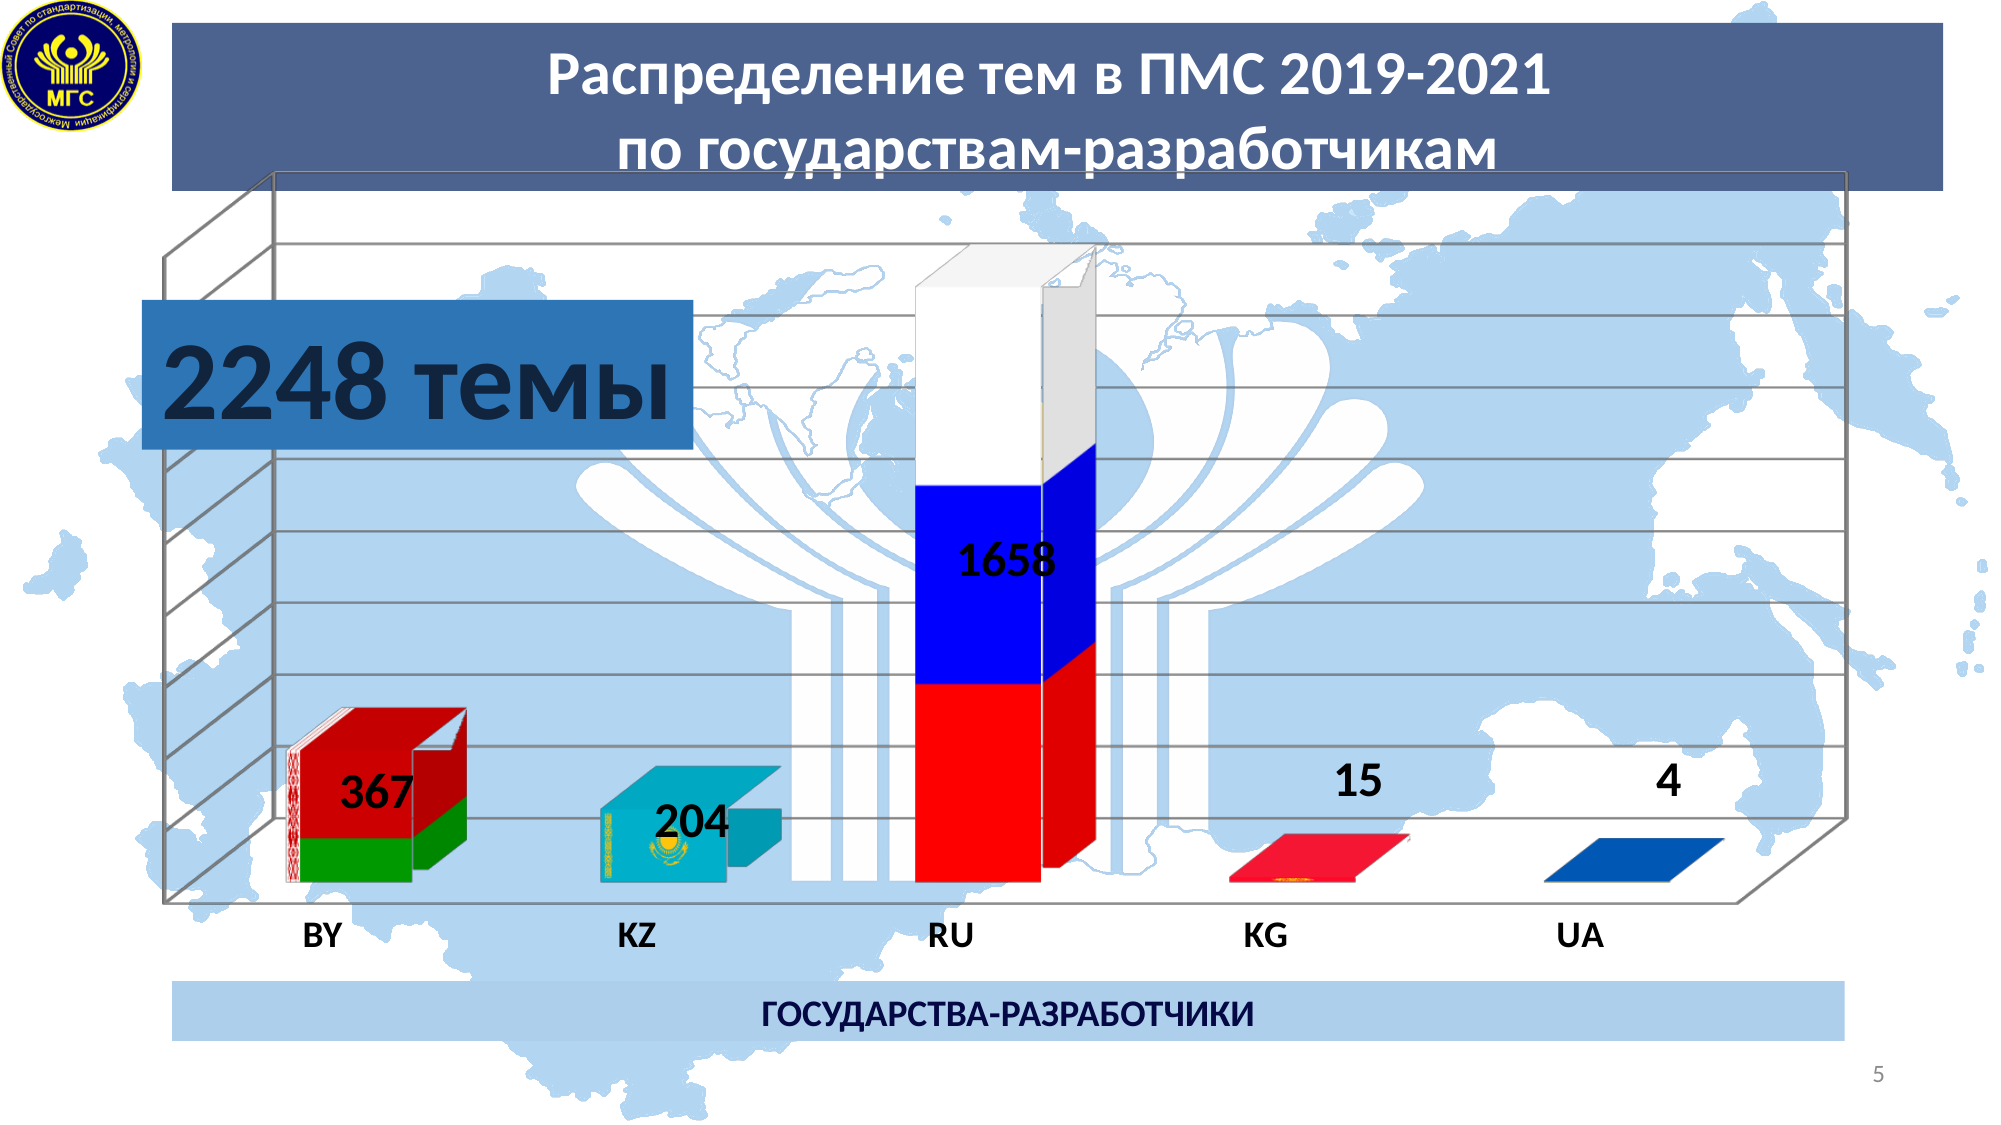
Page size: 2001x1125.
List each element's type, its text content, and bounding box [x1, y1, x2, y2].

picture [0, 0, 143, 133]
chart [39, 131, 1961, 1003]
slide_number 5 [1433, 1042, 1900, 1103]
text_box ГОСУДАРСТВА-РАЗРАБОТЧИКИ [172, 1014, 1845, 1041]
title Распределение тем в ПМС 2019-2021 по государствам-разработчикам [172, 22, 1944, 131]
